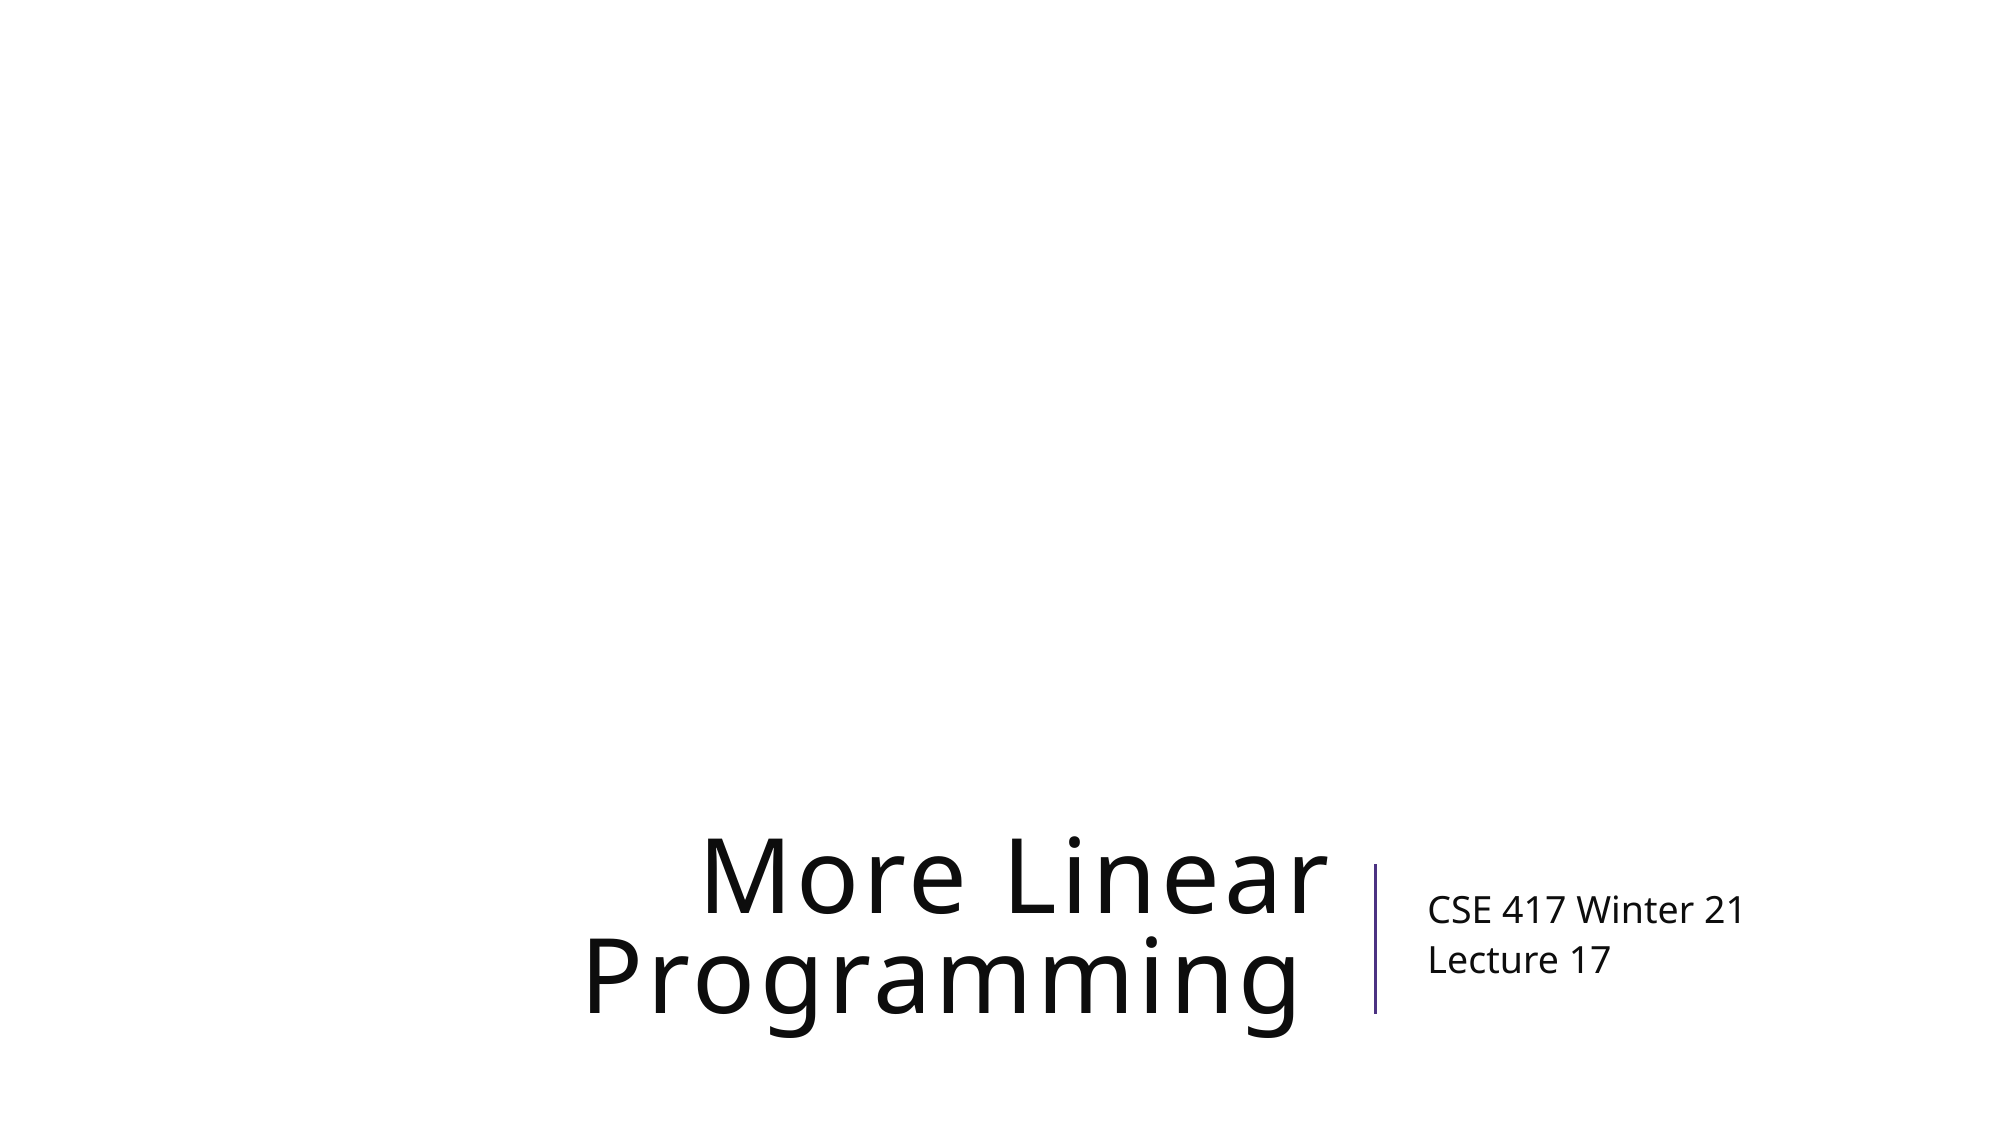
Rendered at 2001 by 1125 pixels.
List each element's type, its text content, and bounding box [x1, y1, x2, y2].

subtitle CSE 417 Winter 21 Lecture 17 [1412, 813, 1938, 1054]
title More Linear Programming [75, 813, 1350, 1054]
